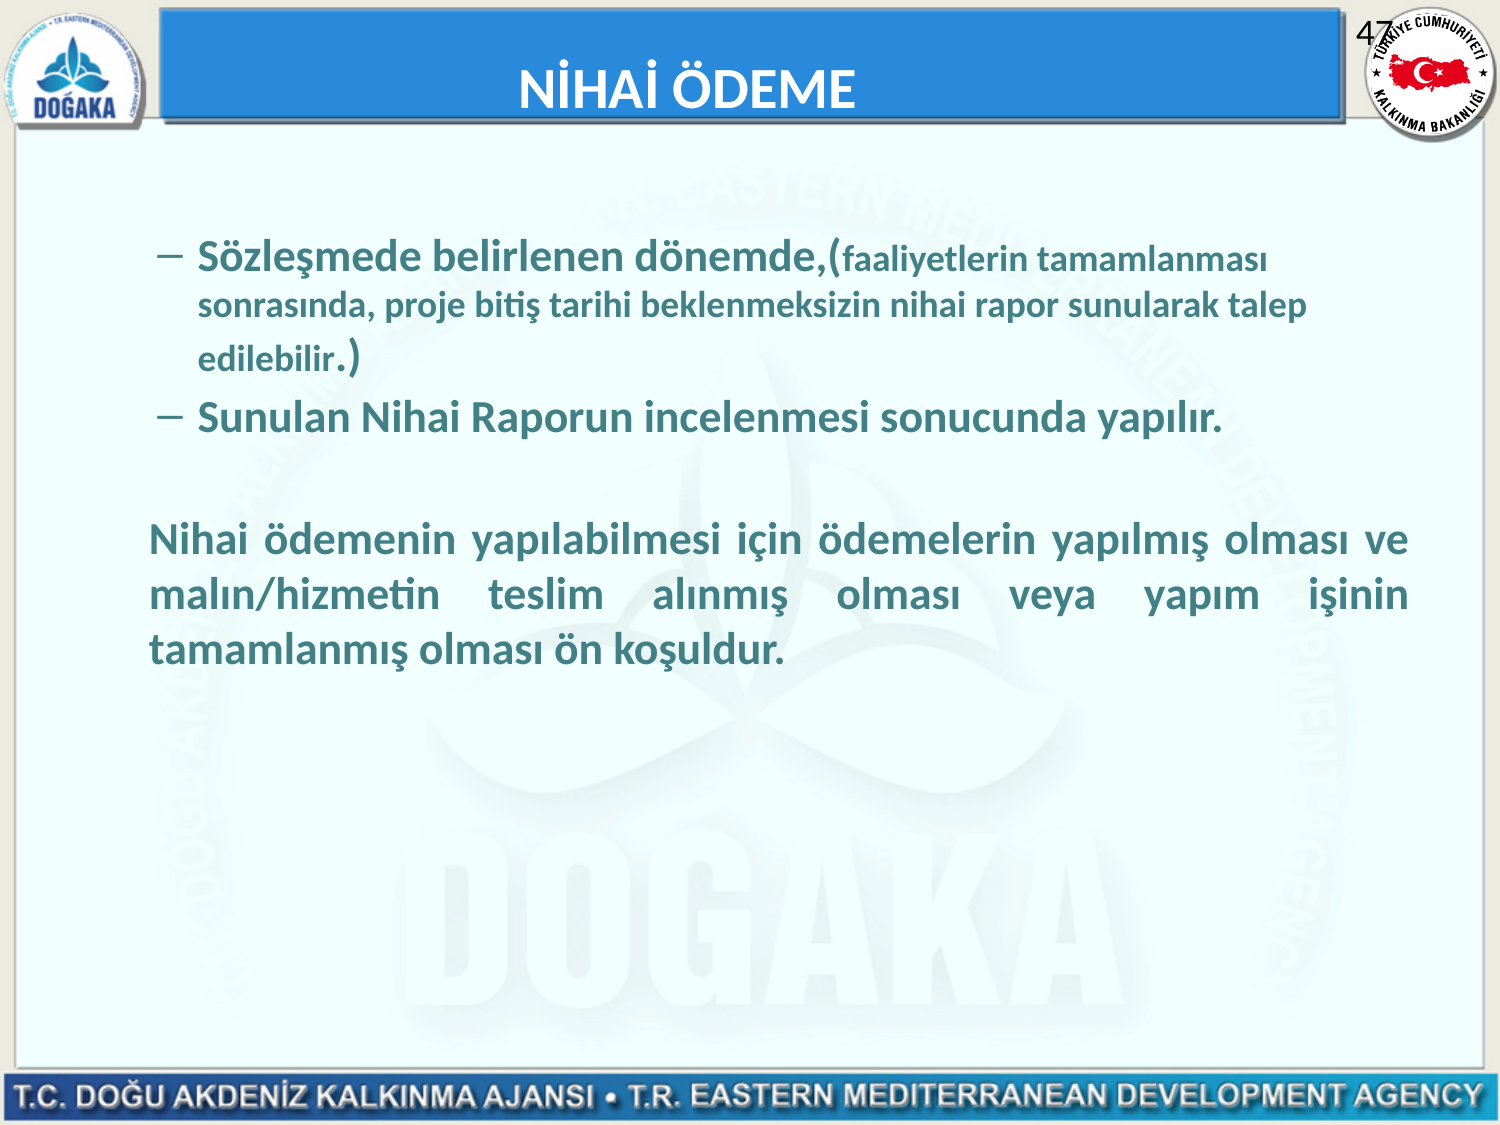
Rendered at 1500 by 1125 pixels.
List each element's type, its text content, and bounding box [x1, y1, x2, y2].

list Sözleşmede belirlenen dönemde,(faaliyetlerin tamamlanması sonrasında, proje bitiş tarihi beklenmeksizin nihai rapor sunularak talep edilebilir.) Sunulan Nihai Raporun incelenmesi sonucunda yapılır. Nihai ödemenin yapılabilmesi için ödemelerin yapılmış olması ve malın/hizmetin teslim alınmış olması veya yapım işinin tamamlanmış olması ön koşuldur. [75, 218, 1425, 762]
slide_number 47 [1340, 0, 1466, 61]
picture [0, 0, 1500, 1125]
text_box NİHAİ ÖDEME [312, 42, 1063, 128]
